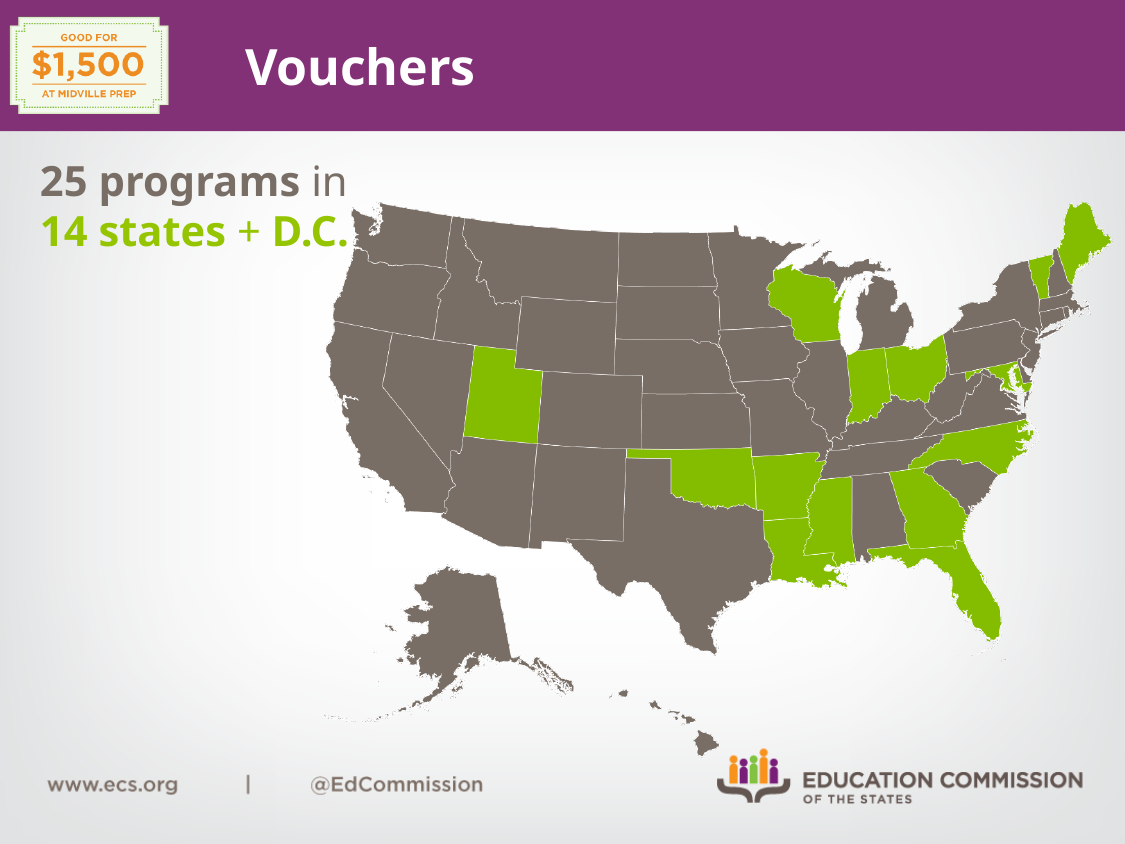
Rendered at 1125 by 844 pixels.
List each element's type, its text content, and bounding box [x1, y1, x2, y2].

picture [0, 132, 1125, 844]
text_box Vouchers [0, 0, 1125, 132]
picture [0, 4, 177, 126]
list 25 programs in 14 states + D.C. [24, 146, 413, 285]
